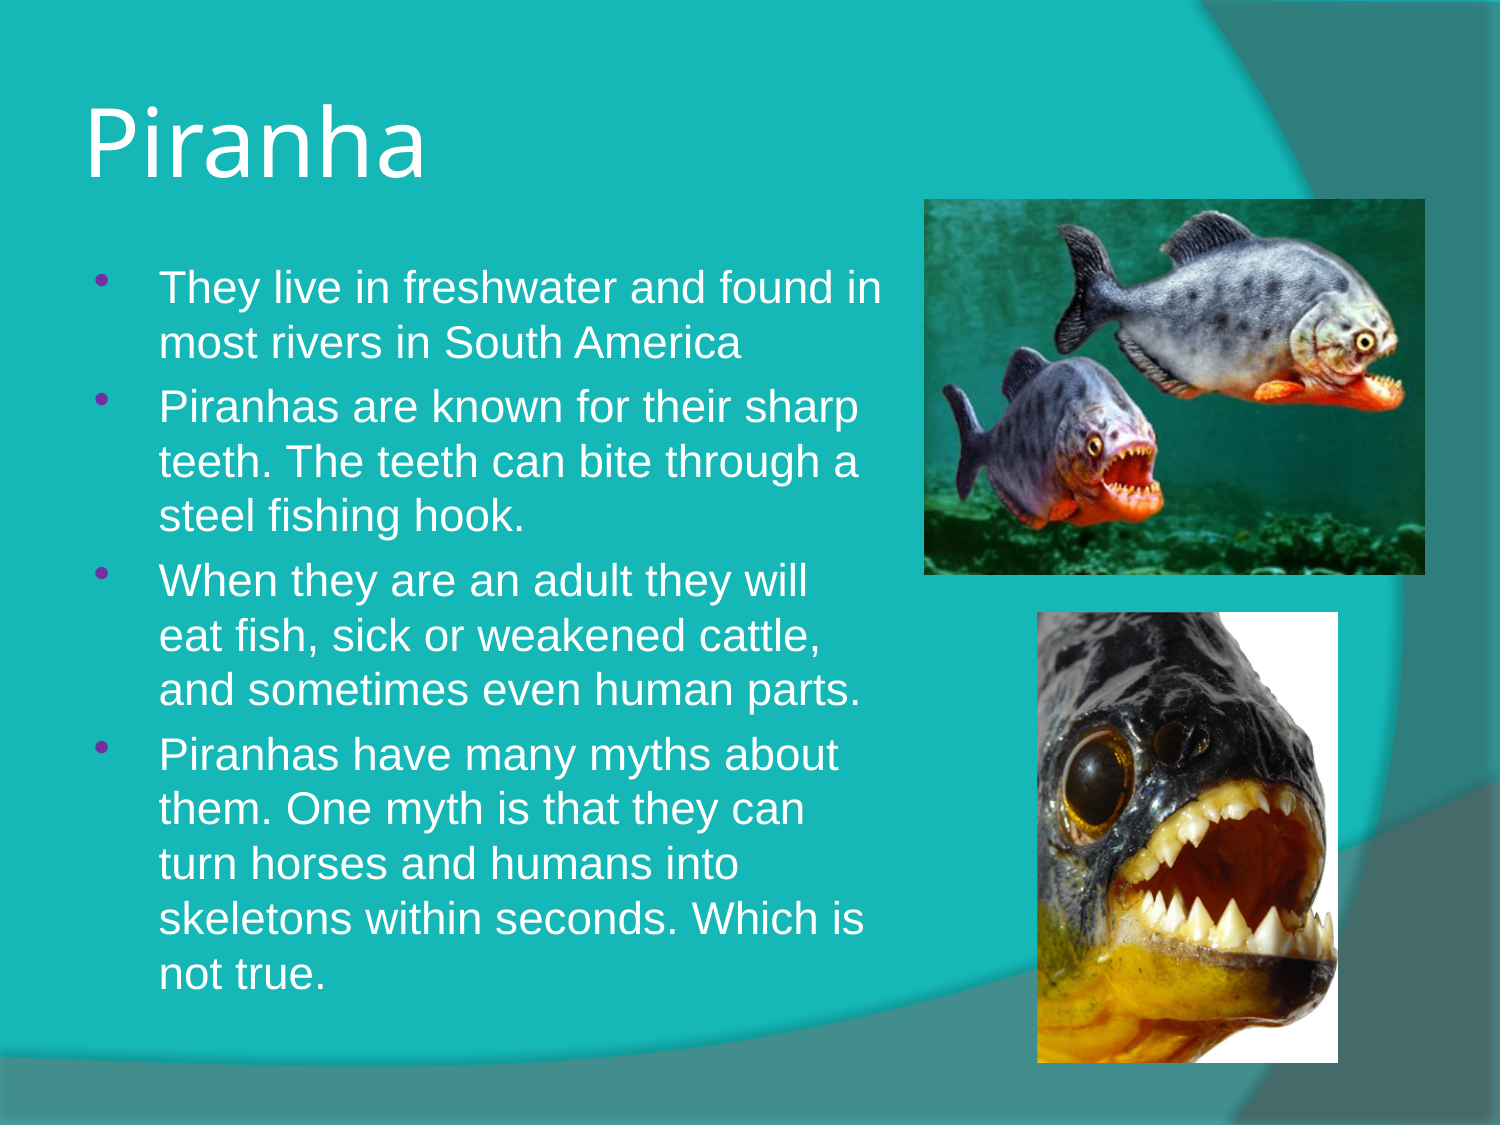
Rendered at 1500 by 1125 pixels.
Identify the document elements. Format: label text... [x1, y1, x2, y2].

picture [1037, 612, 1338, 1063]
list They live in freshwater and found in most rivers in South America Piranhas are known for their sharp teeth. The teeth can bite through a steel fishing hook. When they are an adult they will eat fish, sick or weakened cattle, and sometimes even human parts. Piranhas have many myths about them. One myth is that they can turn horses and humans into skeletons within seconds. Which is not true. [75, 249, 900, 1025]
picture [924, 199, 1426, 576]
title Piranha [75, 45, 1300, 233]
